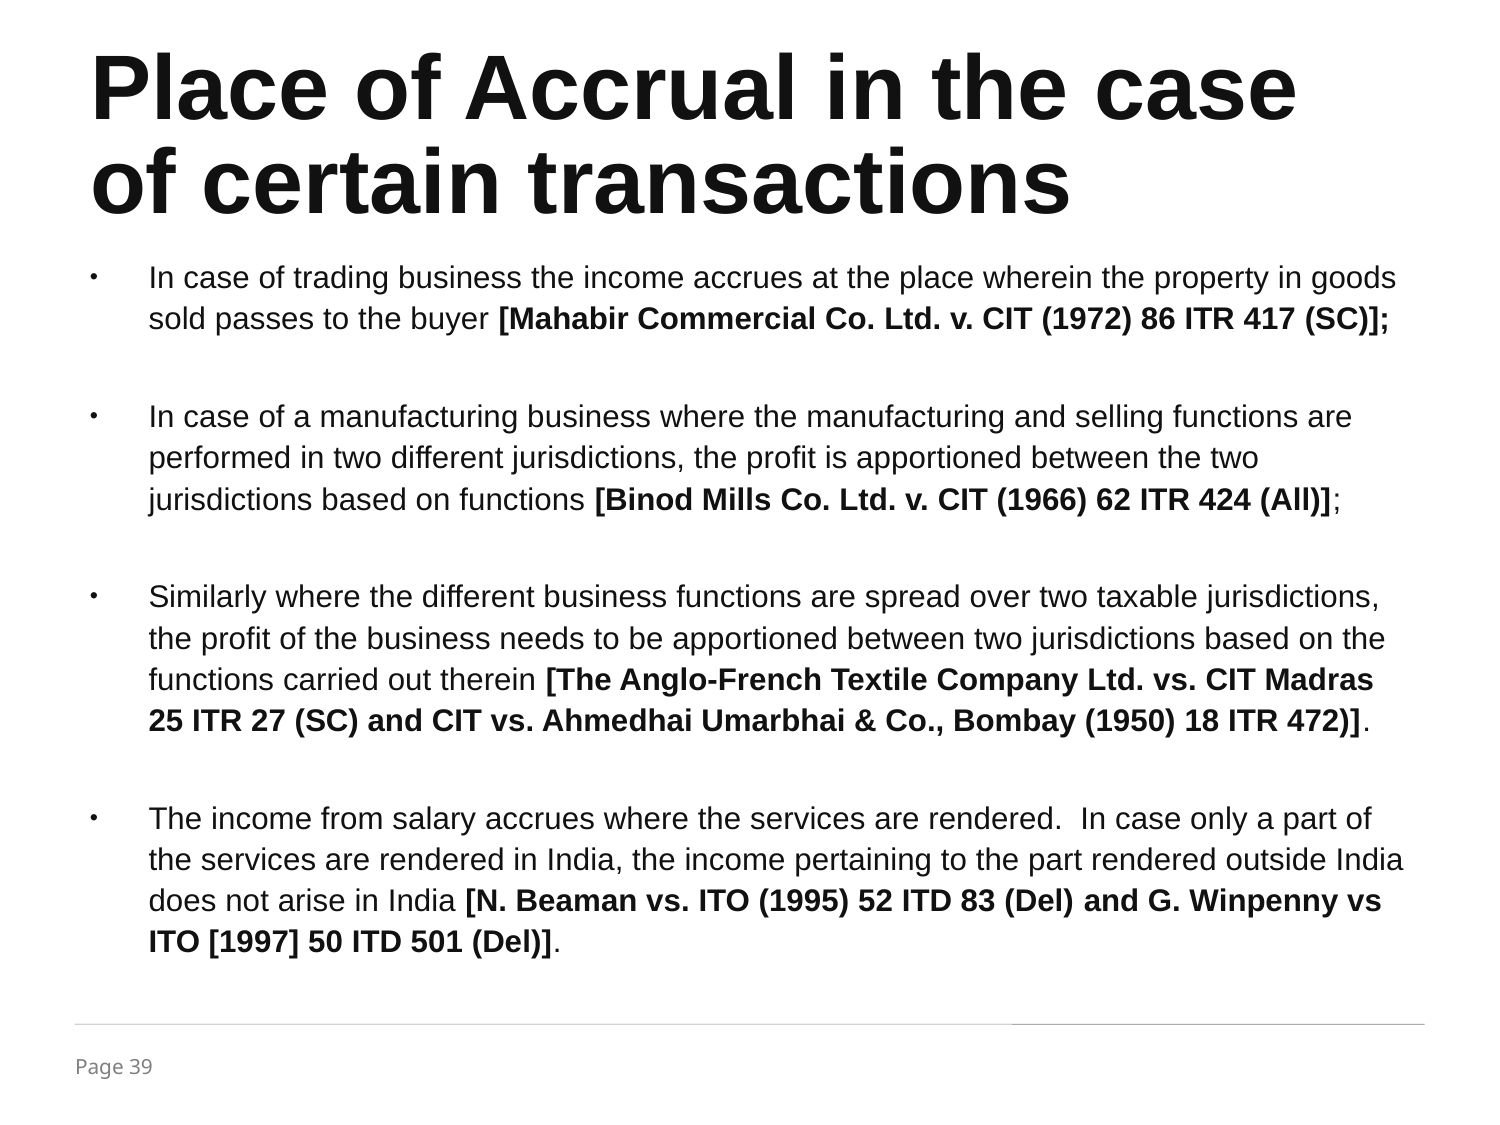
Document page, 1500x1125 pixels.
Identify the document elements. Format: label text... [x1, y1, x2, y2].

text_box In case of trading business the income accrues at the place wherein the property in goods sold passes to the buyer [Mahabir Commercial Co. Ltd. v. CIT (1972) 86 ITR 417 (SC)]; In case of a manufacturing business where the manufacturing and selling functions are performed in two different jurisdictions, the profit is apportioned between the two jurisdictions based on functions [Binod Mills Co. Ltd. v. CIT (1966) 62 ITR 424 (All)]; Similarly where the different business functions are spread over two taxable jurisdictions, the profit of the business needs to be apportioned between two jurisdictions based on the functions carried out therein [The Anglo-French Textile Company Ltd. vs. CIT Madras 25 ITR 27 (SC) and CIT vs. Ahmedhai Umarbhai & Co., Bombay (1950) 18 ITR 472)]. The income from salary accrues where the services are rendered. In case only a part of the services are rendered in India, the income pertaining to the part rendered outside India does not arise in India [N. Beaman vs. ITO (1995) 52 ITD 83 (Del) and G. Winpenny vs ITO [1997] 50 ITD 501 (Del)]. [75, 246, 1426, 988]
title Place of Accrual in the case of certain transactions [75, 37, 1326, 180]
text_box [62, 199, 1414, 942]
